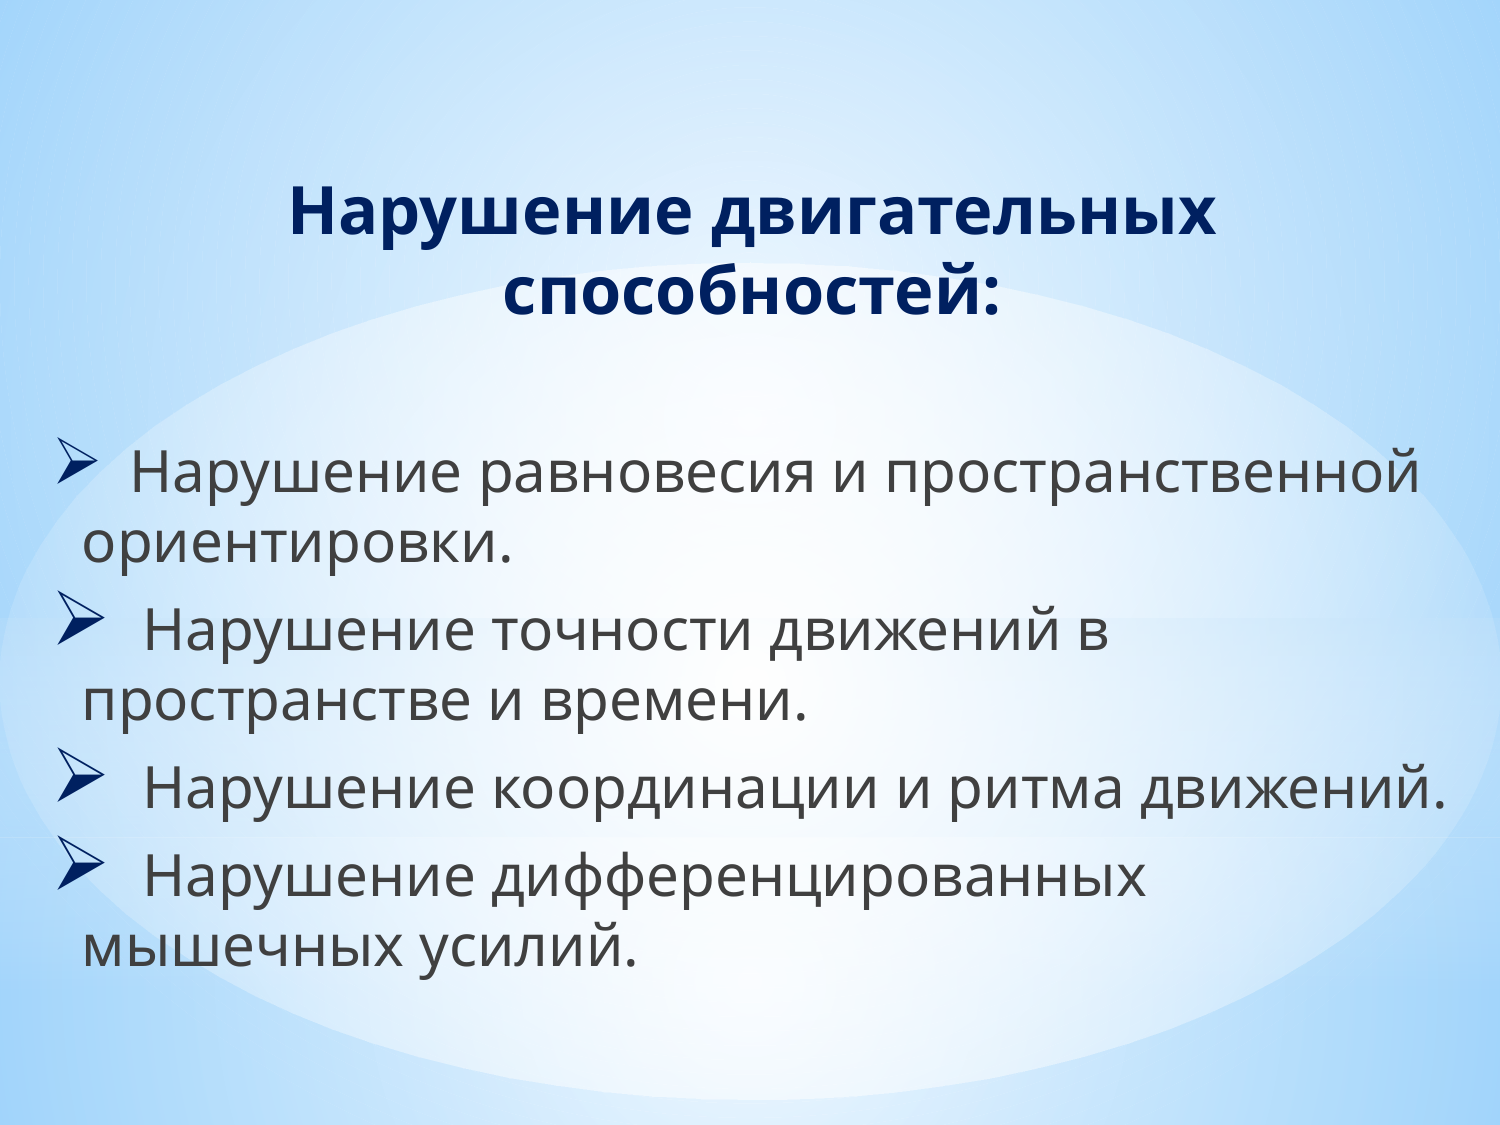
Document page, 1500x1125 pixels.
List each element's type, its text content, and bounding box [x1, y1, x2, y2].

list Нарушение двигательных способностей: Нарушение равновесия и пространственной ориентировки. Нарушение точности движений в пространстве и времени. Нарушение координации и ритма движений. Нарушение дифференцированных мышечных усилий. [29, 160, 1475, 998]
